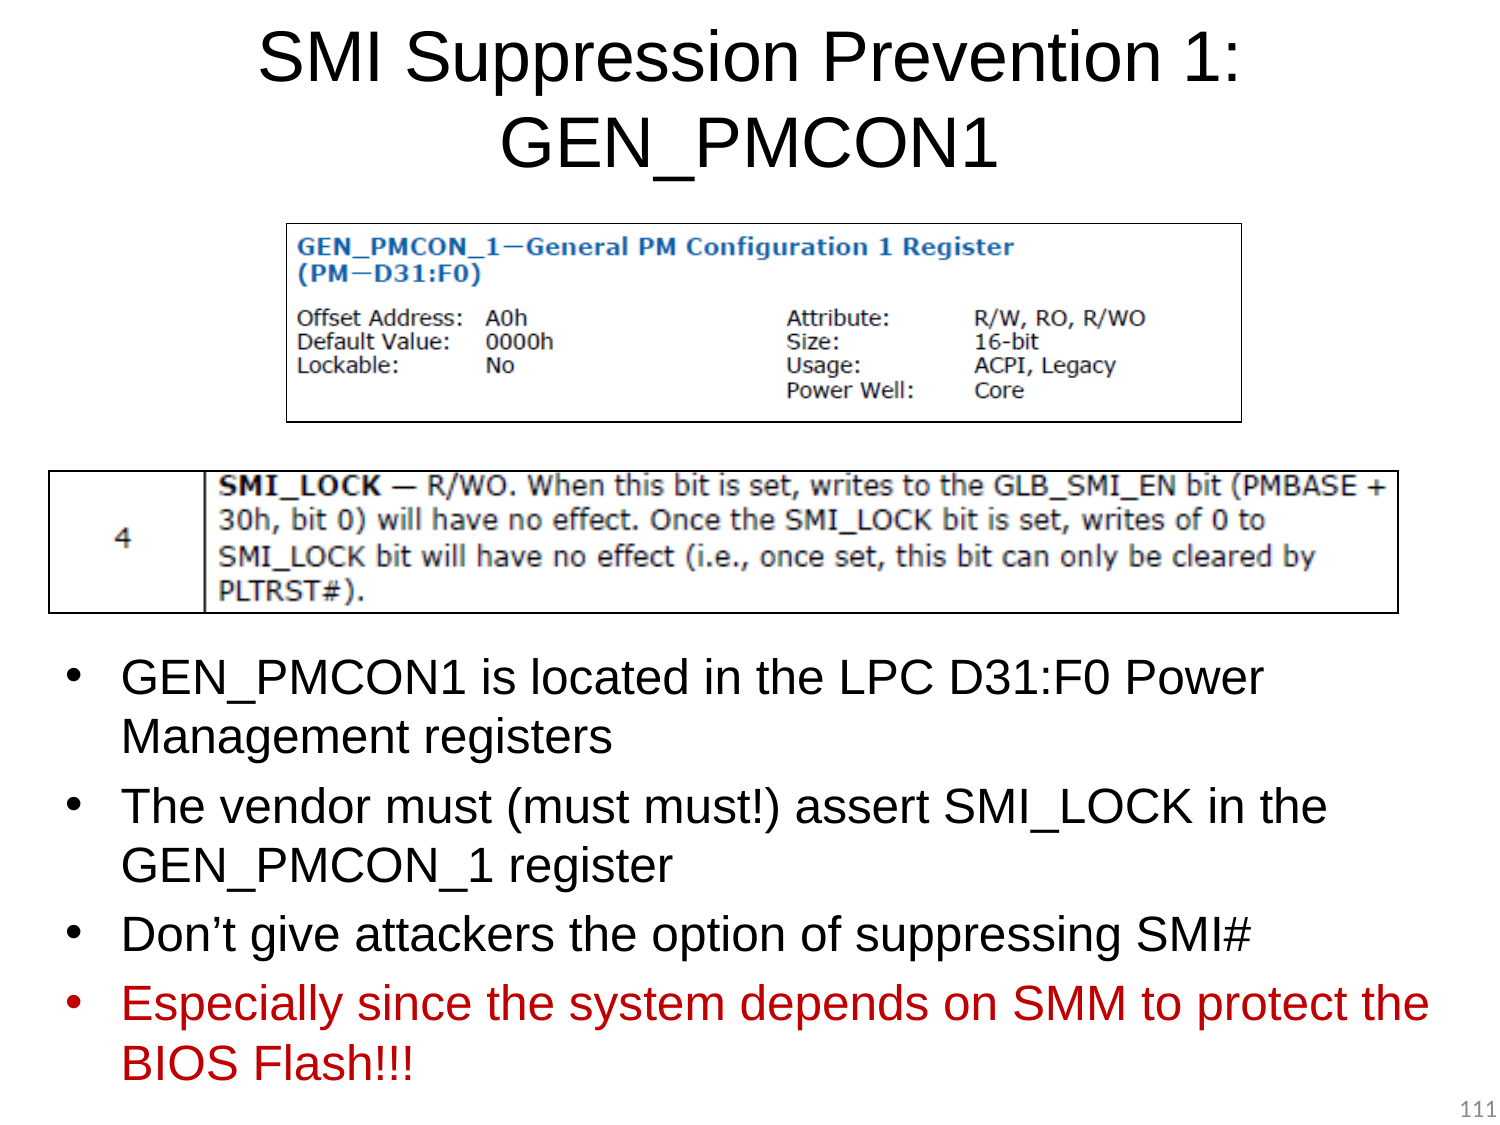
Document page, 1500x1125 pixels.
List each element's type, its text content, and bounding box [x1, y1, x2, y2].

picture [287, 224, 1241, 422]
slide_number 111 [1162, 1077, 1500, 1125]
title SMI Suppression Prevention 1: GEN_PMCON1 [75, 2, 1425, 190]
picture [49, 471, 1398, 613]
list GEN_PMCON1 is located in the LPC D31:F0 Power Management registers The vendor must (must must!) assert SMI_LOCK in the GEN_PMCON_1 register Don’t give attackers the option of suppressing SMI# Especially since the system depends on SMM to protect the BIOS Flash!!! [50, 637, 1475, 1100]
